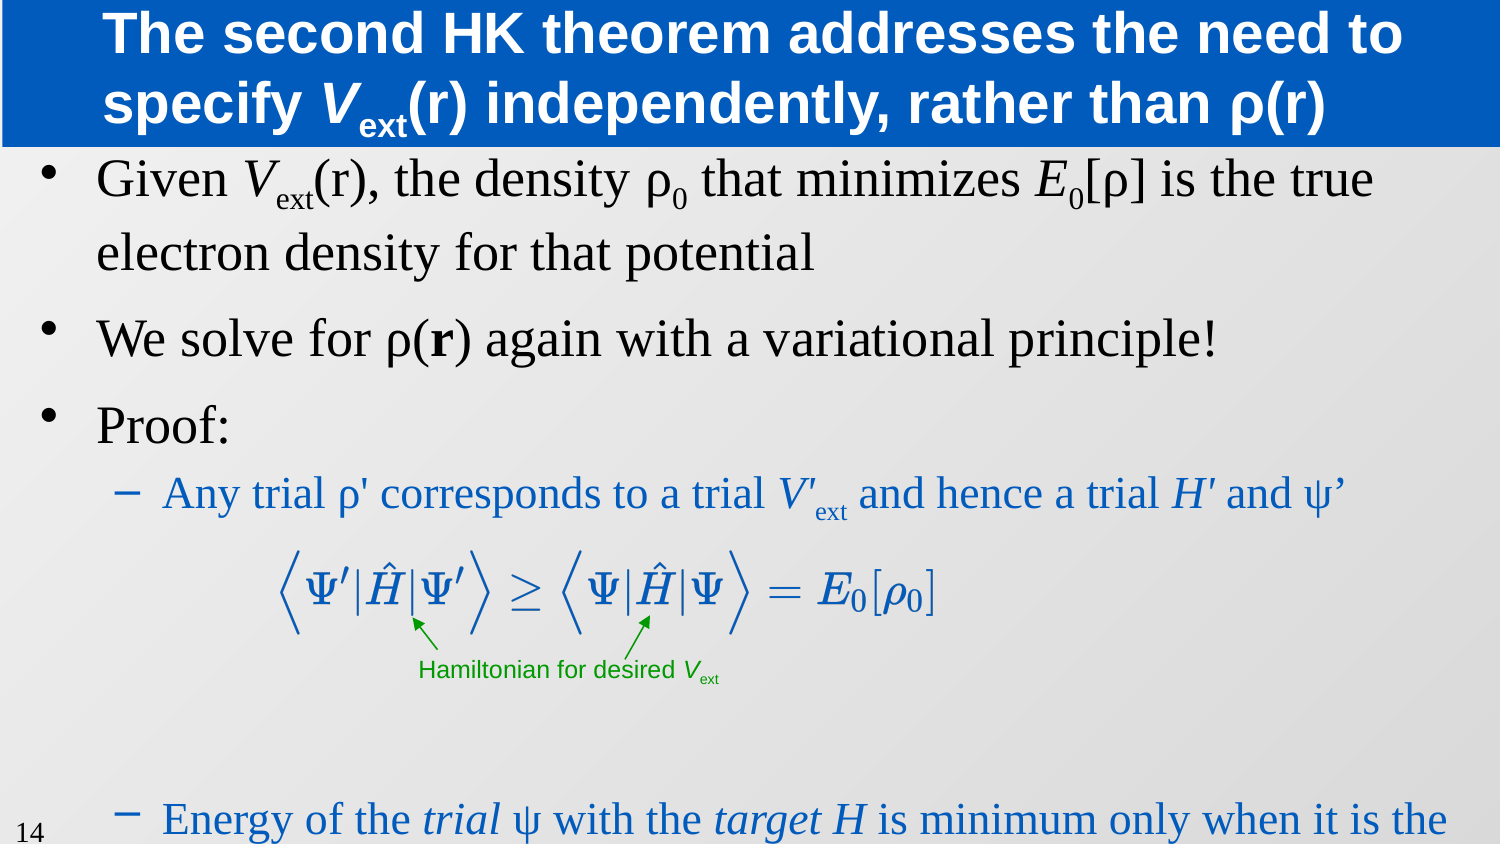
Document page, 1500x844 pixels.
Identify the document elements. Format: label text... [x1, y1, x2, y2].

slide_number 14 [0, 806, 101, 844]
picture [274, 550, 938, 635]
list Given Vext(r), the density ρ0 that minimizes E0[ρ] is the true electron density for that potential We solve for ρ(r) again with a variational principle! Proof: Any trial ρ' corresponds to a trial V'ext and hence a trial H' and ψ’ Energy of the trial ψ with the target H is minimum only when it is the ψ for that H, and that happens only when ρ is the density for that H [24, 134, 1488, 723]
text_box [412, 617, 438, 650]
text_box Hamiltonian for desired Vext [399, 645, 738, 695]
title The second HK theorem addresses the need to specify Vext(r) independently, rather than ρ(r) [87, 0, 1425, 134]
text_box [624, 614, 651, 660]
